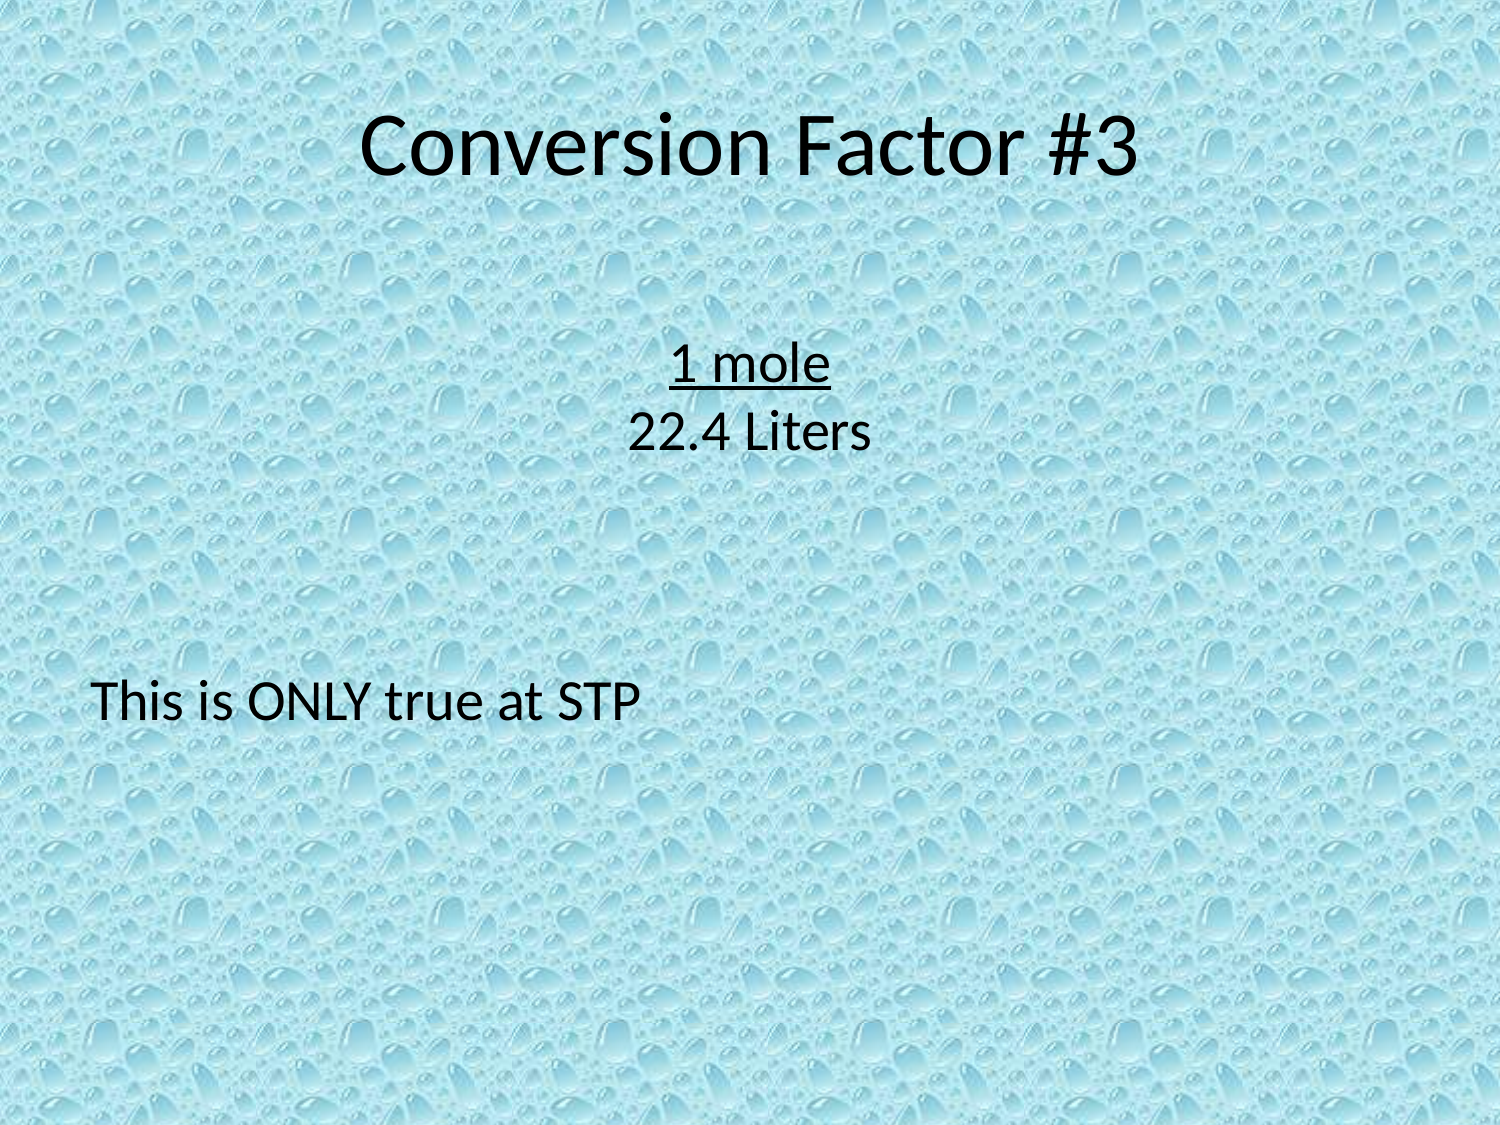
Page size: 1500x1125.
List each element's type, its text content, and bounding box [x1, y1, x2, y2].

picture [0, 0, 1500, 1125]
list 1 mole 22.4 Liters This is ONLY true at STP [75, 262, 1425, 1005]
title Conversion Factor #3 [75, 45, 1425, 233]
